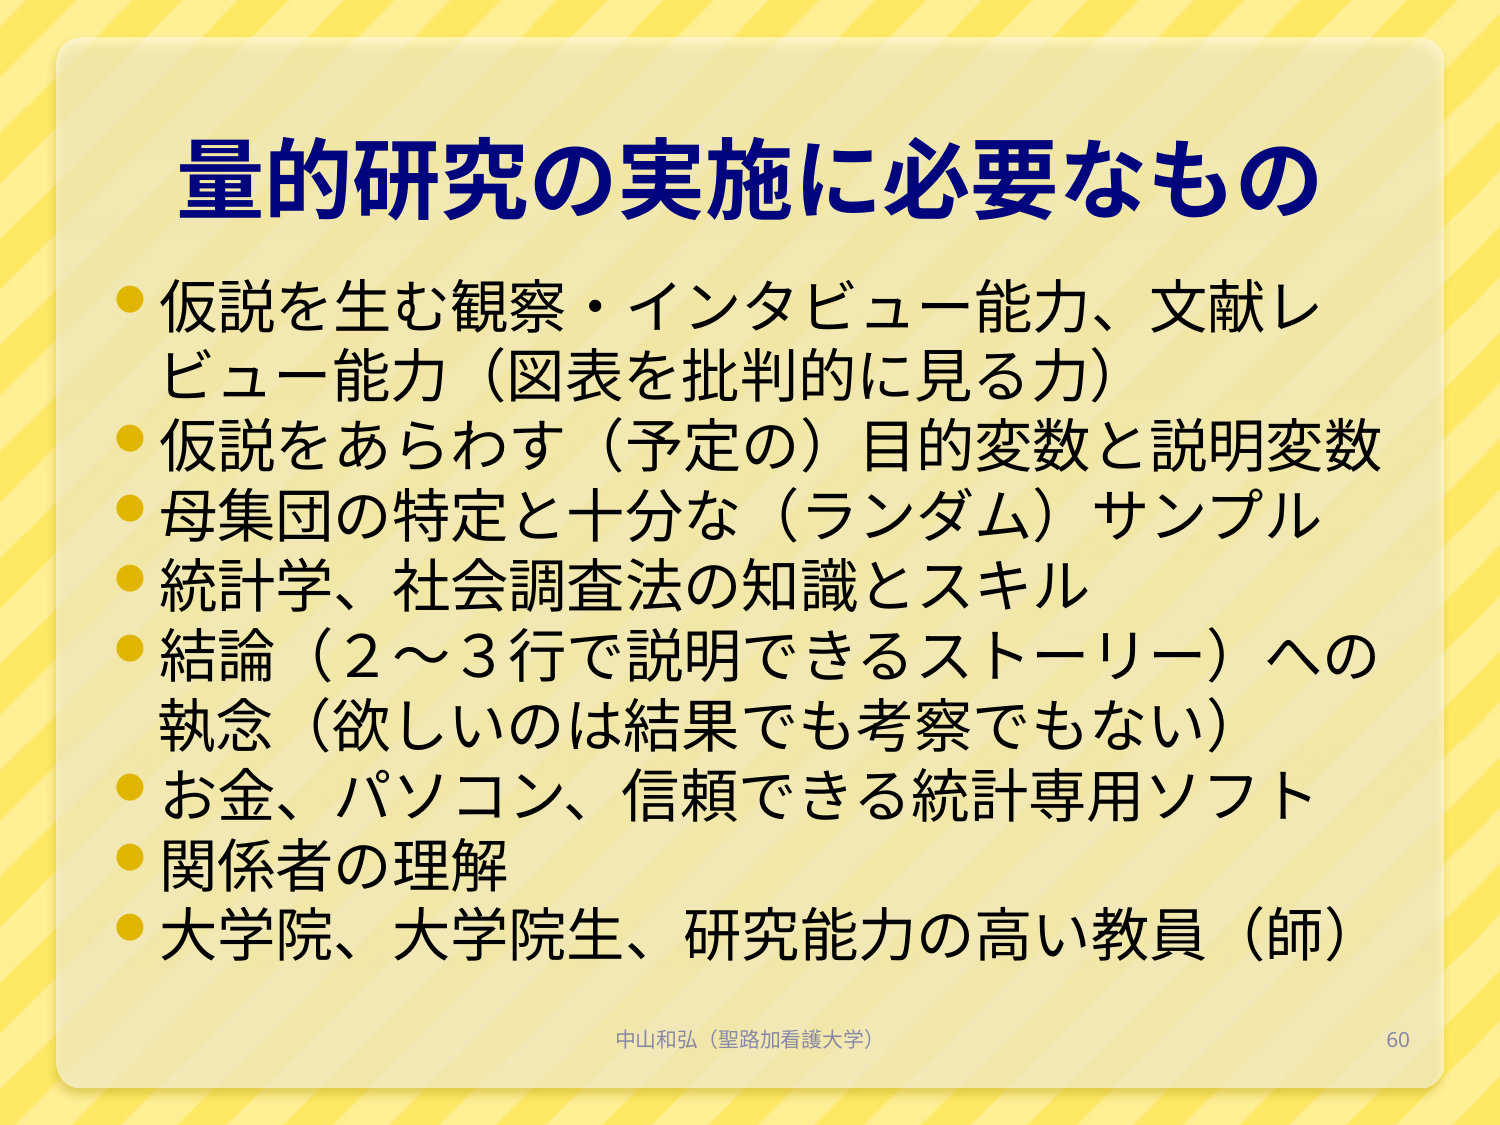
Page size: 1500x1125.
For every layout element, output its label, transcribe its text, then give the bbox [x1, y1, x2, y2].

text_box ｒ2 [0, 0, 1500, 1125]
title 量的研究の実施に必要なもの [75, 50, 1425, 238]
slide_number 60 [1074, 1019, 1425, 1080]
list 仮説を生む観察・インタビュー能力、文献レビュー能力（図表を批判的に見る力） 仮説をあらわす（予定の）目的変数と説明変数 母集団の特定と十分な（ランダム）サンプル 統計学、社会調査法の知識とスキル 結論（２～３行で説明できるストーリー）への執念（欲しいのは結果でも考察でもない） お金、パソコン、信頼できる統計専用ソフト 関係者の理解 大学院、大学院生、研究能力の高い教員（師） [75, 262, 1425, 1005]
footer 中山和弘（聖路加看護大学） [512, 1019, 988, 1080]
